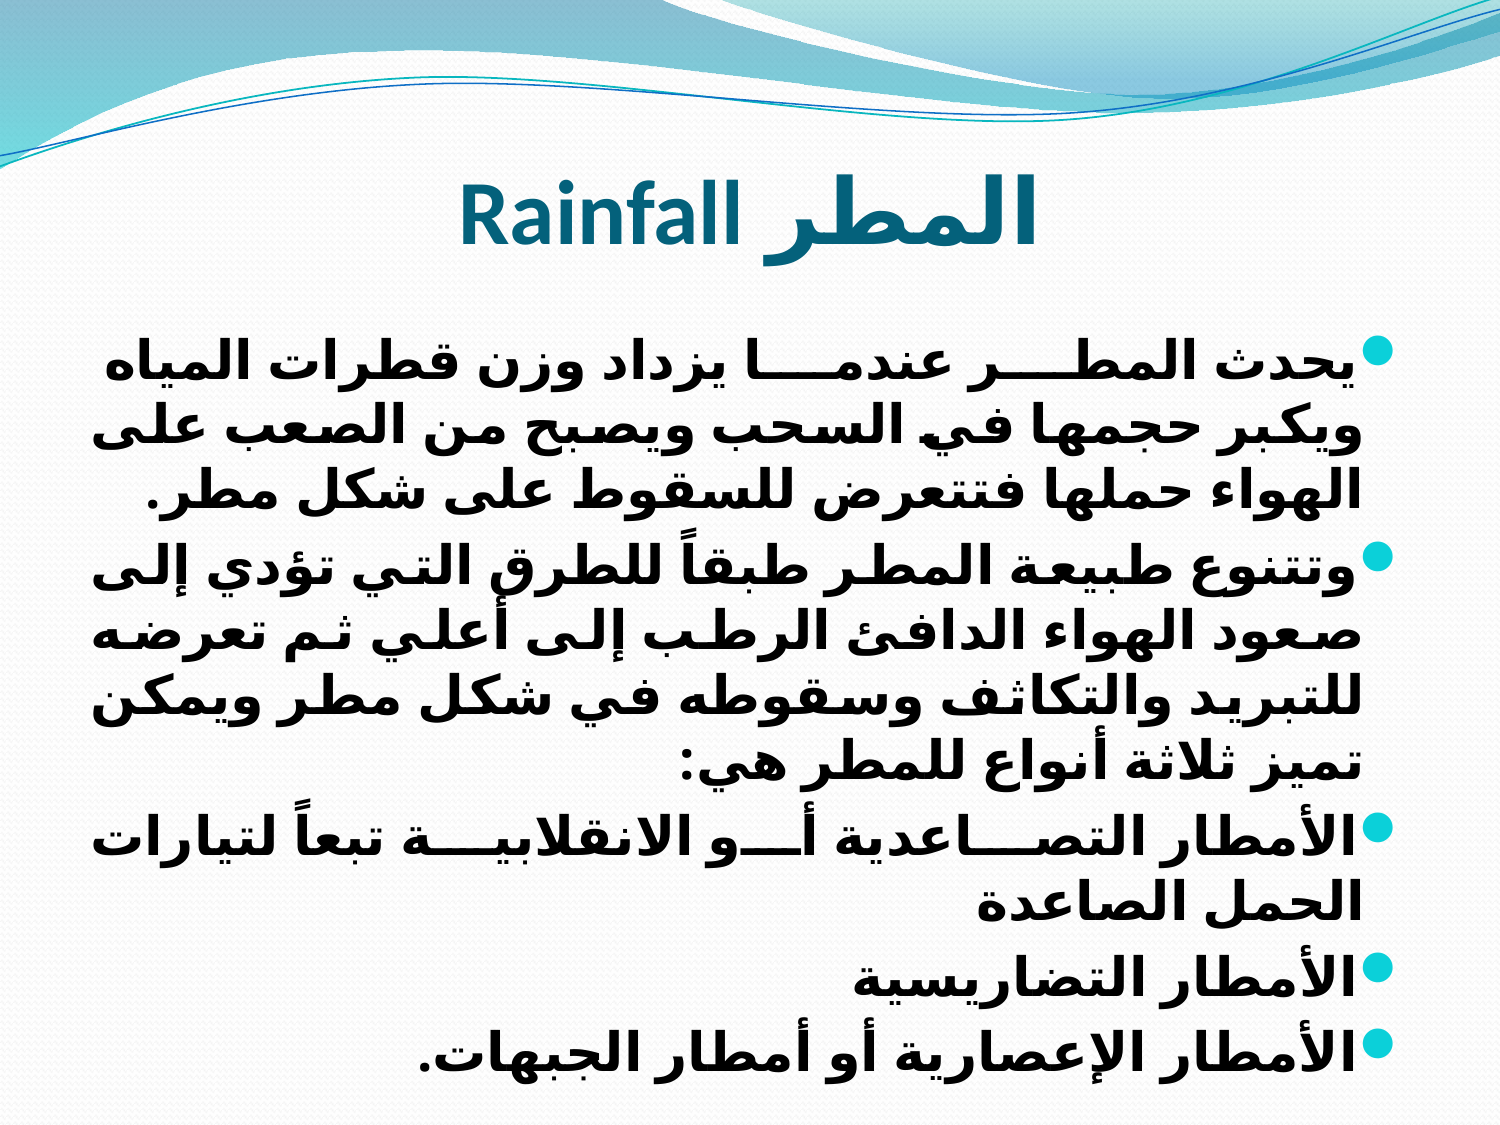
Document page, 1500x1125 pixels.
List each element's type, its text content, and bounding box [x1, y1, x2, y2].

list يحدث المطر عندما يزداد وزن قطرات المياه ويكبر حجمها في السحب ويصبح من الصعب على الهواء حملها فتتعرض للسقوط على شكل مطر. وتتنوع طبيعة المطر طبقاً للطرق التي تؤدي إلى صعود الهواء الدافئ الرطب إلى أعلي ثم تعرضه للتبريد والتكاثف وسقوطه في شكل مطر ويمكن تميز ثلاثة أنواع للمطر هي: الأمطار التصاعدية أو الانقلابية تبعاً لتيارات الحمل الصاعدة الأمطار التضاريسية الأمطار الإعصارية أو أمطار الجبهات. [75, 317, 1425, 1038]
title المطر Rainfall [75, 115, 1425, 263]
